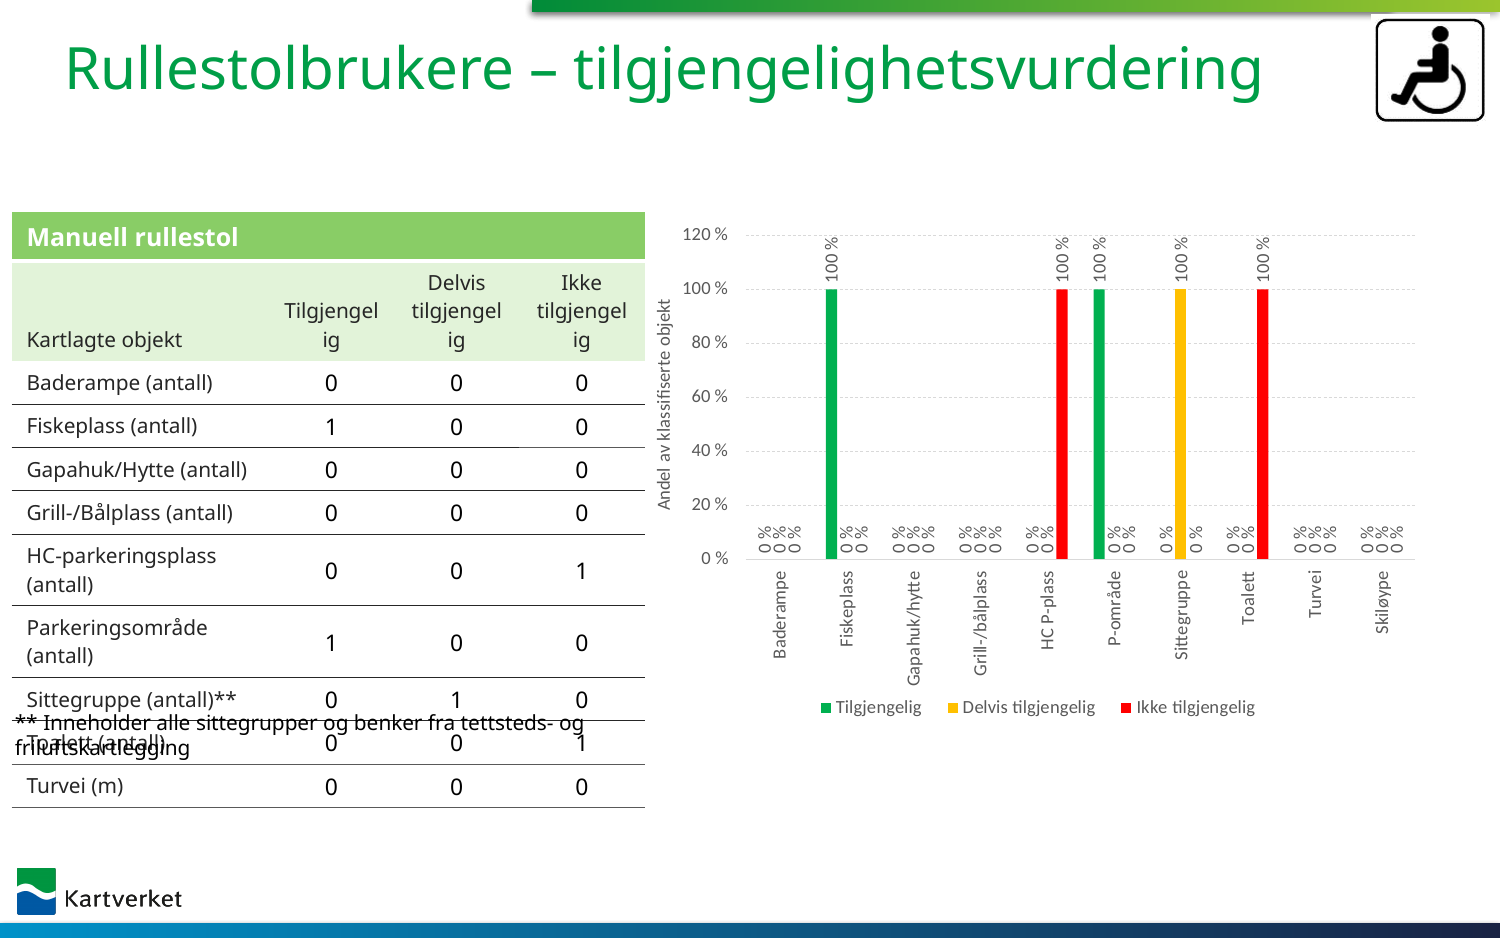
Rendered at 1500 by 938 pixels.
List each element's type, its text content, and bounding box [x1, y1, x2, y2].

table_cell Parkeringsområde (antall) [12, 606, 269, 677]
table_cell 0 [394, 768, 519, 807]
table_cell 0 [269, 361, 394, 404]
table_cell 0 [269, 678, 394, 702]
table_cell Grill-/Bålplass (antall) [12, 491, 269, 534]
text_box Rullestolbrukere – tilgjengelighetsvurdering [49, 12, 1372, 109]
table_cell 0 [394, 606, 519, 677]
table_cell 0 [519, 405, 638, 447]
table_cell 0 [519, 448, 638, 490]
table_cell 0 [269, 768, 394, 807]
table_cell 0 [269, 491, 394, 534]
table_cell 1 [269, 606, 394, 677]
picture [643, 218, 1426, 728]
table_cell 1 [394, 678, 519, 702]
table_cell Sittegruppe (antall)** [12, 678, 269, 702]
table_cell 0 [394, 491, 519, 534]
table_cell 1 [519, 535, 638, 605]
table_cell Fiskeplass (antall) [12, 405, 269, 447]
table_cell 0 [394, 405, 519, 447]
table_header Manuell rullestol [12, 212, 645, 259]
table_cell 0 [269, 448, 394, 490]
table_cell 0 [394, 448, 519, 490]
table_cell 0 [269, 535, 394, 605]
table_cell Ikke tilgjengelig [519, 263, 638, 361]
picture [1371, 13, 1491, 127]
table_cell 0 [519, 768, 645, 807]
table_cell Gapahuk/Hytte (antall) [12, 448, 269, 490]
table_cell 0 [519, 361, 638, 404]
table_cell Delvis tilgjengelig [394, 263, 519, 361]
text_box ** Inneholder alle sittegrupper og benker fra tettsteds- og friluftskartlegging [0, 702, 745, 768]
table_cell Baderampe (antall) [12, 361, 269, 404]
table_cell 0 [394, 535, 519, 605]
table_cell 0 [394, 361, 519, 404]
table_cell Kartlagte objekt [12, 263, 269, 361]
table_cell HC-parkeringsplass (antall) [12, 535, 269, 605]
table_cell Turvei (m) [12, 768, 269, 807]
table_cell 1 [269, 405, 394, 447]
table_cell 0 [519, 678, 638, 702]
table_cell 0 [519, 606, 638, 677]
table_cell 0 [519, 491, 638, 534]
table_cell Tilgjengelig [269, 263, 394, 361]
